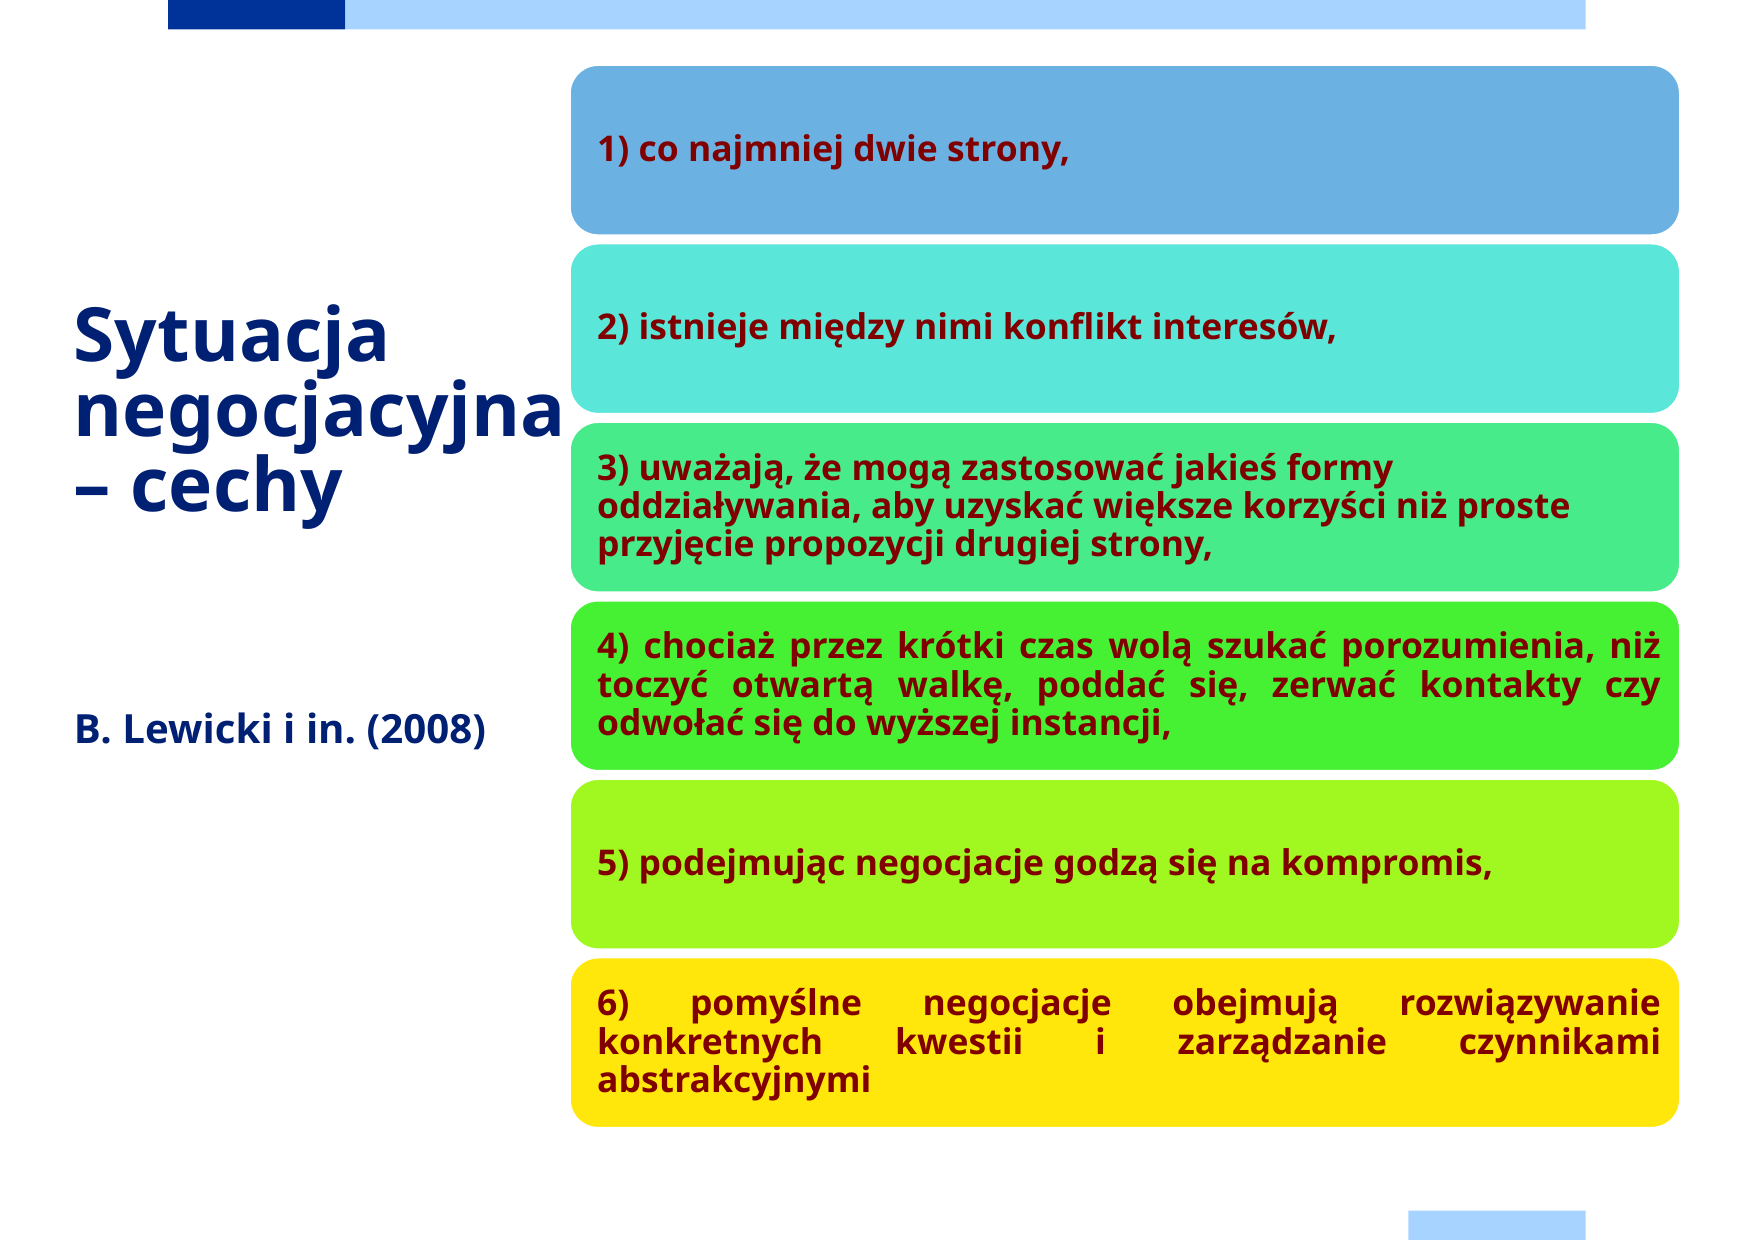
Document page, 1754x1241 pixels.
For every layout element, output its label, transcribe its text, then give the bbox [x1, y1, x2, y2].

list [569, 41, 1681, 1152]
title Sytuacja negocjacyjna – cechy B. Lewicki i in. (2008) [73, 301, 569, 911]
